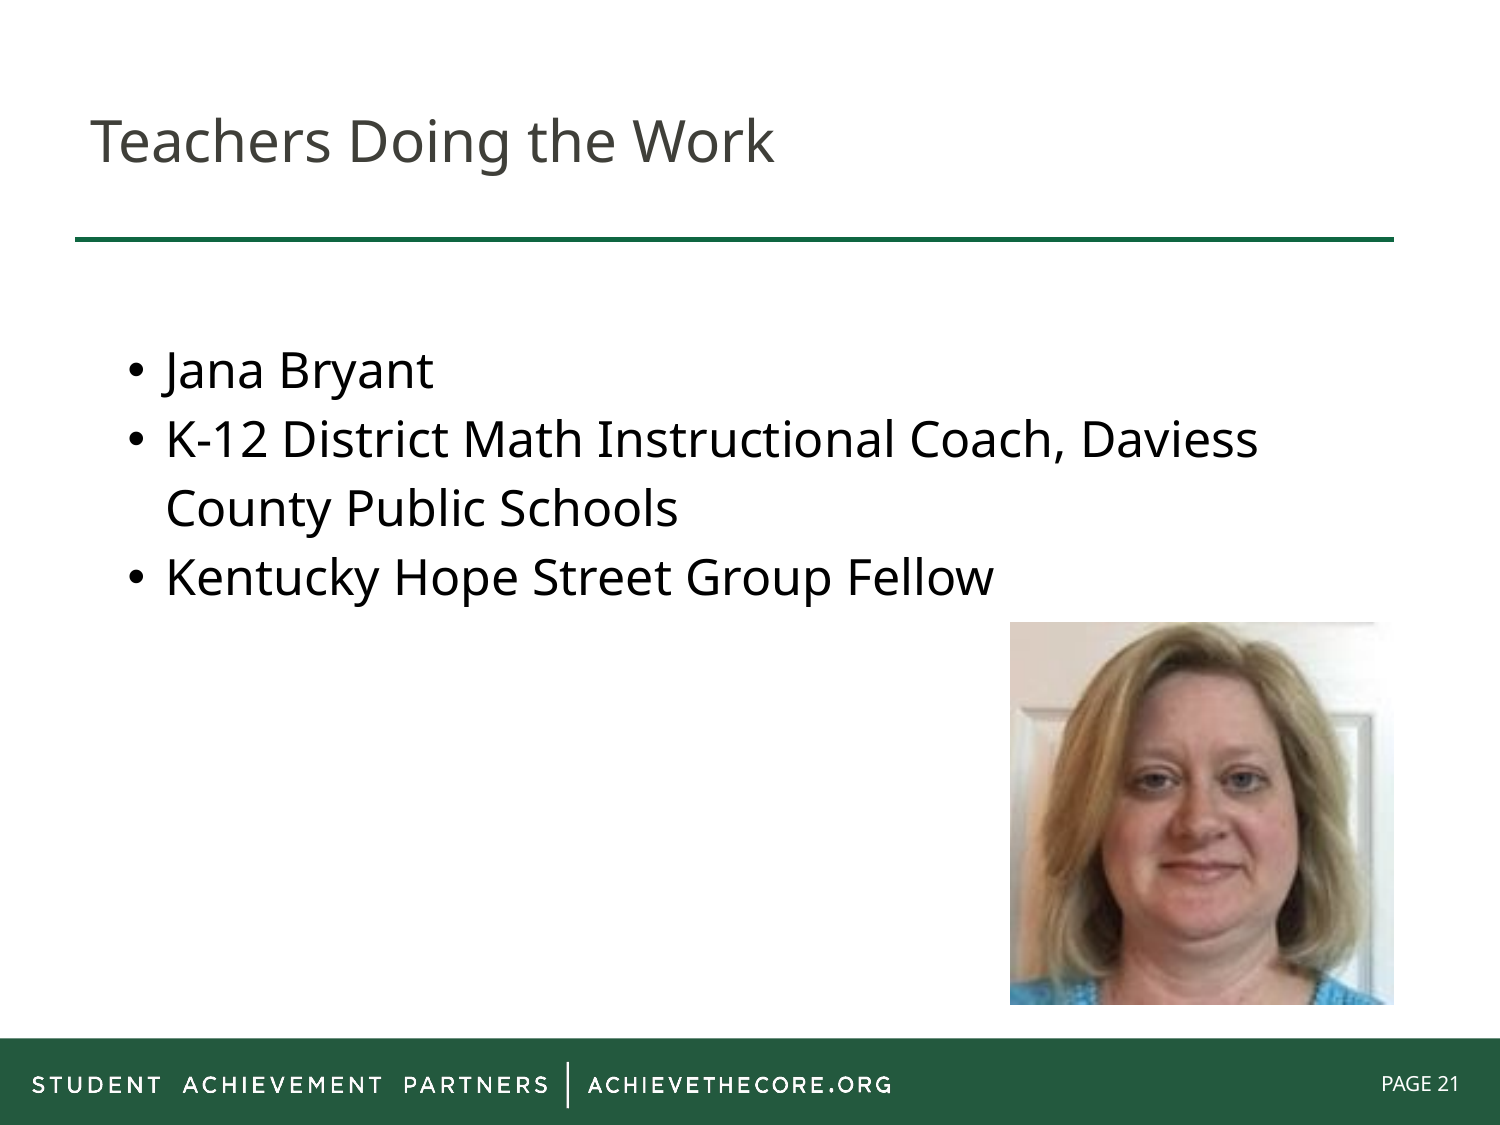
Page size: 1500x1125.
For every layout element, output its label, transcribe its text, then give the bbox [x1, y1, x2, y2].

title Teachers Doing the Work [75, 45, 1425, 233]
picture [1010, 621, 1394, 1006]
list Jana Bryant K-12 District Math Instructional Coach, Daviess County Public Schools Kentucky Hope Street Group Fellow [75, 262, 1425, 1005]
picture [12, 1055, 911, 1112]
